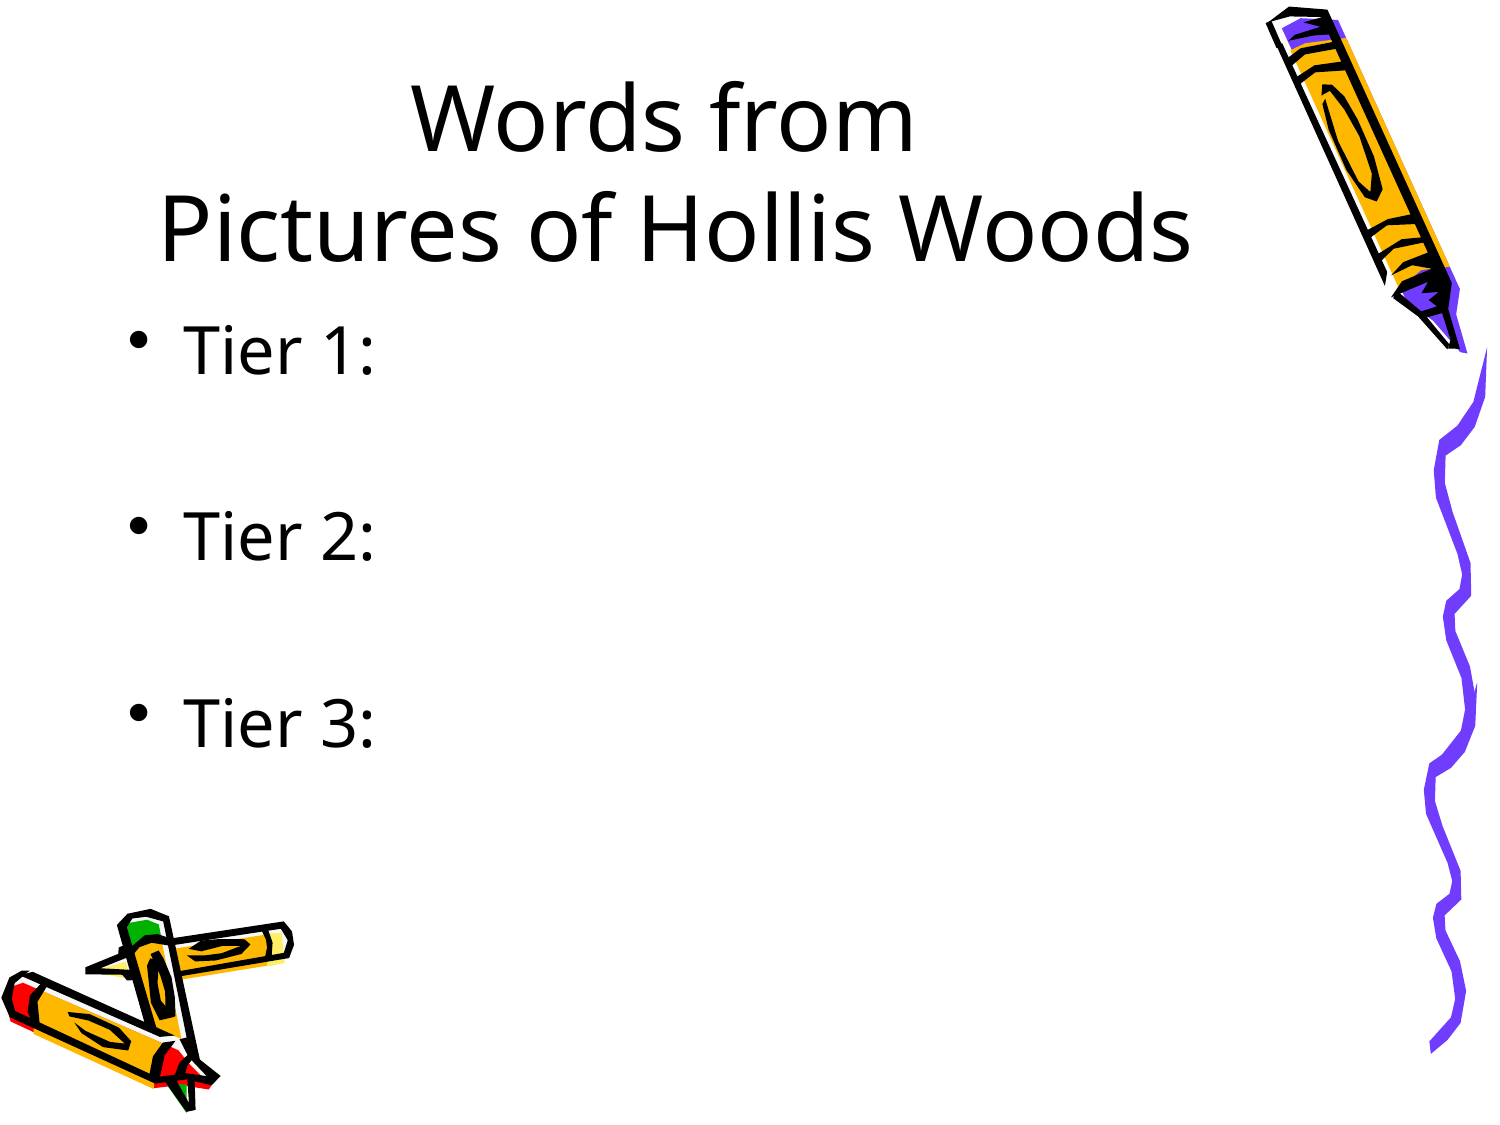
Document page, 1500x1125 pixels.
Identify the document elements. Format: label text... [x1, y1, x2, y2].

list Tier 1: Tier 2: Tier 3: [112, 299, 1376, 901]
title Words from Pictures of Hollis Woods [112, 24, 1240, 288]
